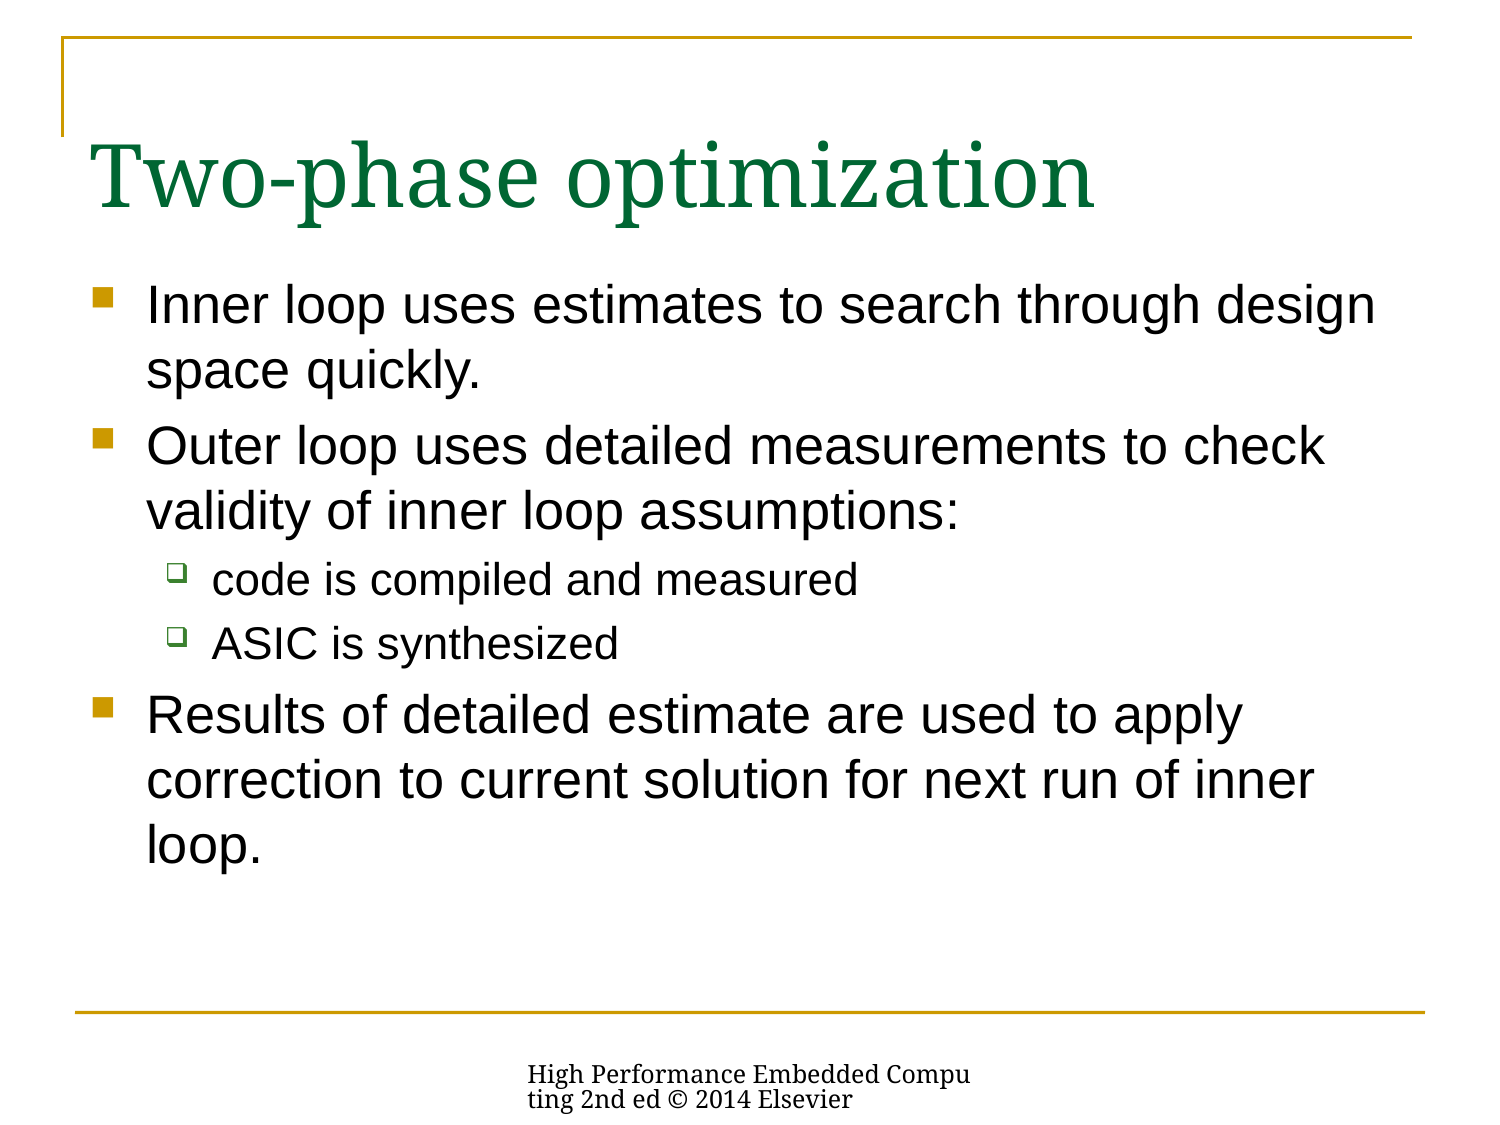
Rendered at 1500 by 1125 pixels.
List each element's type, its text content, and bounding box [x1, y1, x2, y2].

title Two-phase optimization [75, 45, 1425, 233]
footer High Performance Embedded Computing 2nd ed © 2014 Elsevier [512, 1025, 988, 1100]
list Inner loop uses estimates to search through design space quickly. Outer loop uses detailed measurements to check validity of inner loop assumptions: code is compiled and measured ASIC is synthesized Results of detailed estimate are used to apply correction to current solution for next run of inner loop. [75, 262, 1425, 1006]
